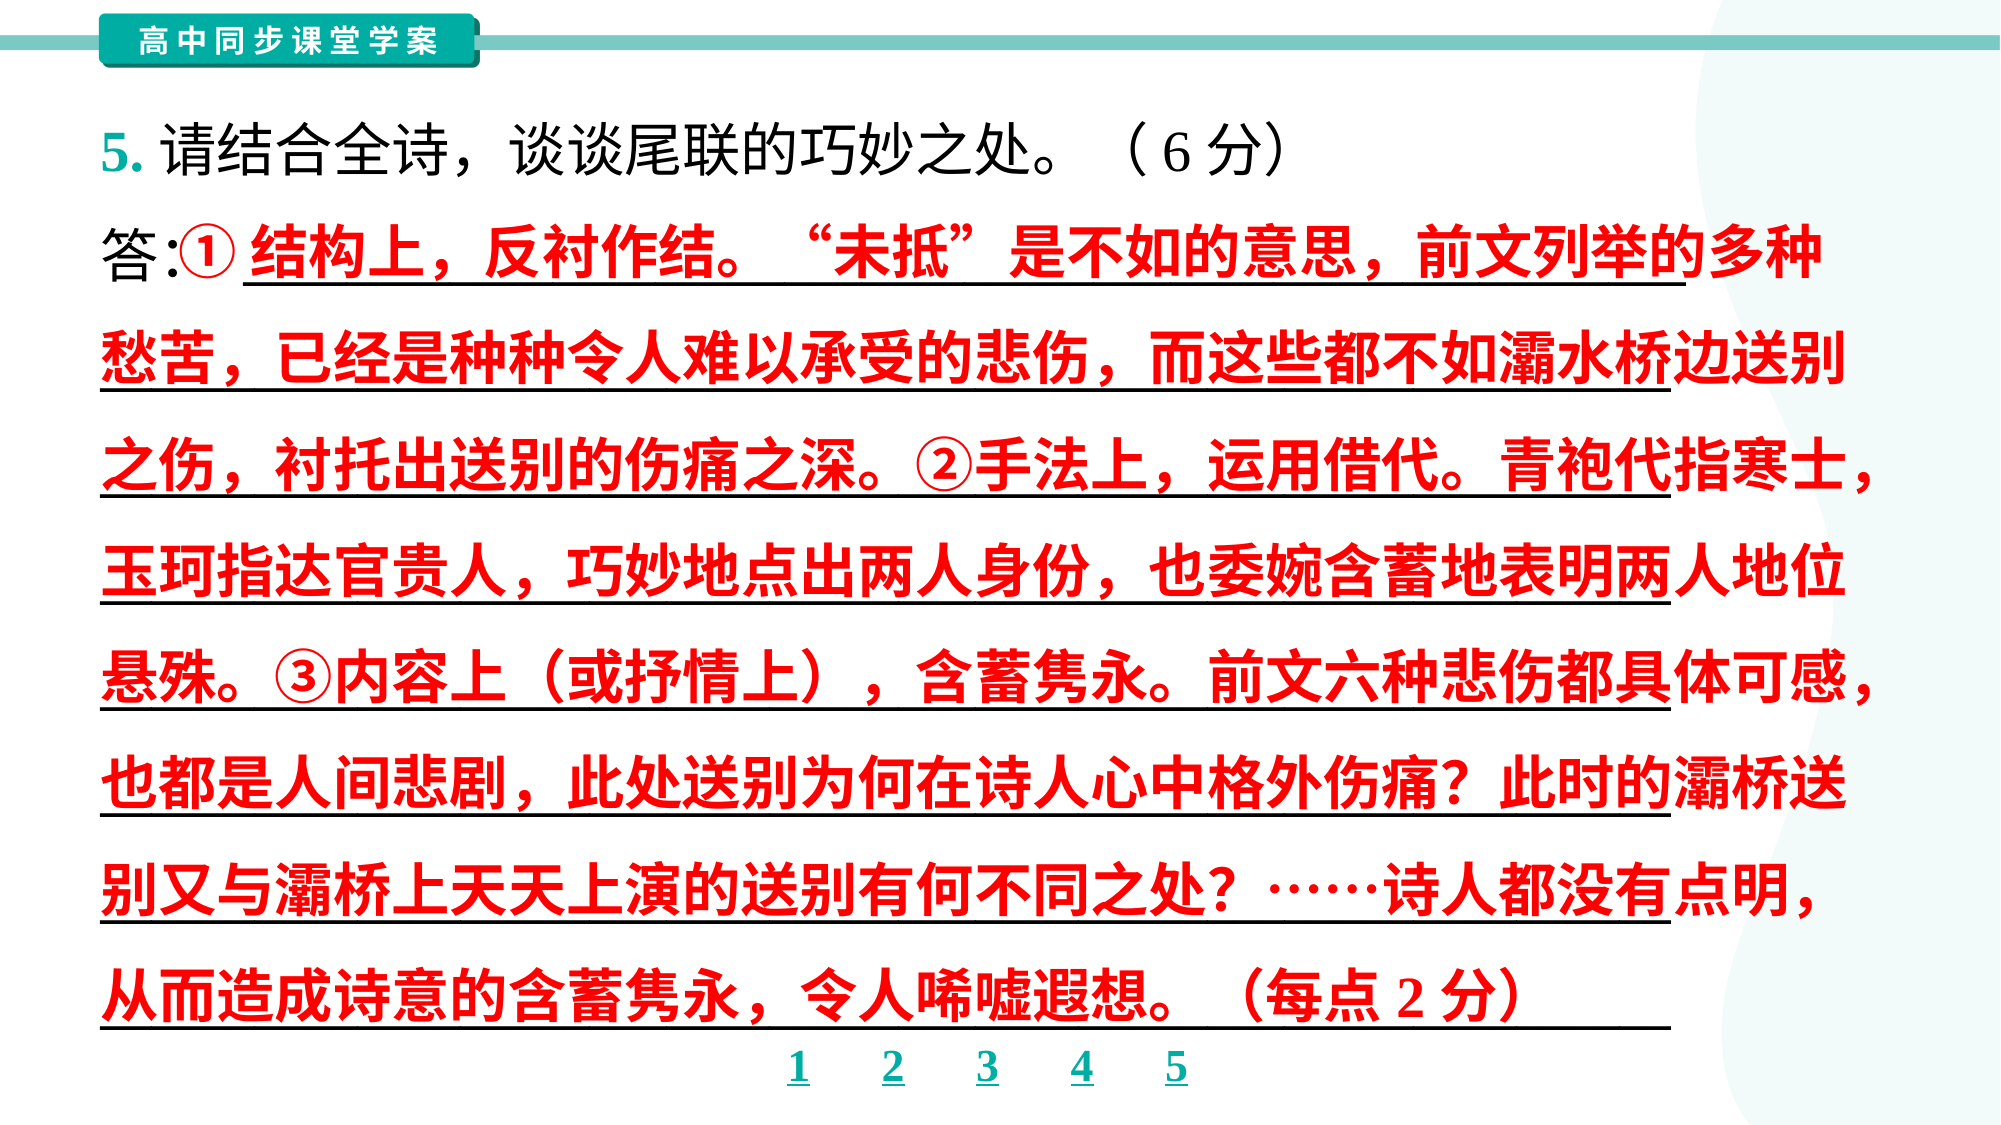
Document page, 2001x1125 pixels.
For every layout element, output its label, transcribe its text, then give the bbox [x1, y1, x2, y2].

picture [0, 0, 2000, 1125]
text_box ①结构上，反衬作结。“未抵”是不如的意思，前文列举的多种 愁苦，已经是种种令人难以承受的悲伤，而这些都不如灞水桥边送别 之伤，衬托出送别的伤痛之深。②手法上，运用借代。青袍代指寒士， 玉珂指达官贵人，巧妙地点出两人身份，也委婉含蓄地表明两人地位 悬殊。③内容上（或抒情上），含蓄隽永。前文六种悲伤都具体可感， 也都是人间悲剧，此处送别为何在诗人心中格外伤痛？此时的灞桥送 别又与灞桥上天天上演的送别有何不同之处？……诗人都没有点明， 从而造成诗意的含蓄隽永，令人唏嘘遐想。（每点2分） [100, 178, 1899, 1029]
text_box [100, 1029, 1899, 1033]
text_box 5.请结合全诗，谈谈尾联的巧妙之处。（6分） 答： ________________________________________________________ _____________________________________________________________ _____________________________________________________________ _____________________________________________________________ _____________________________________________________________ _____________________________________________________________ _____________________________________________________________ _____________________________________________________________ [100, 76, 1899, 178]
